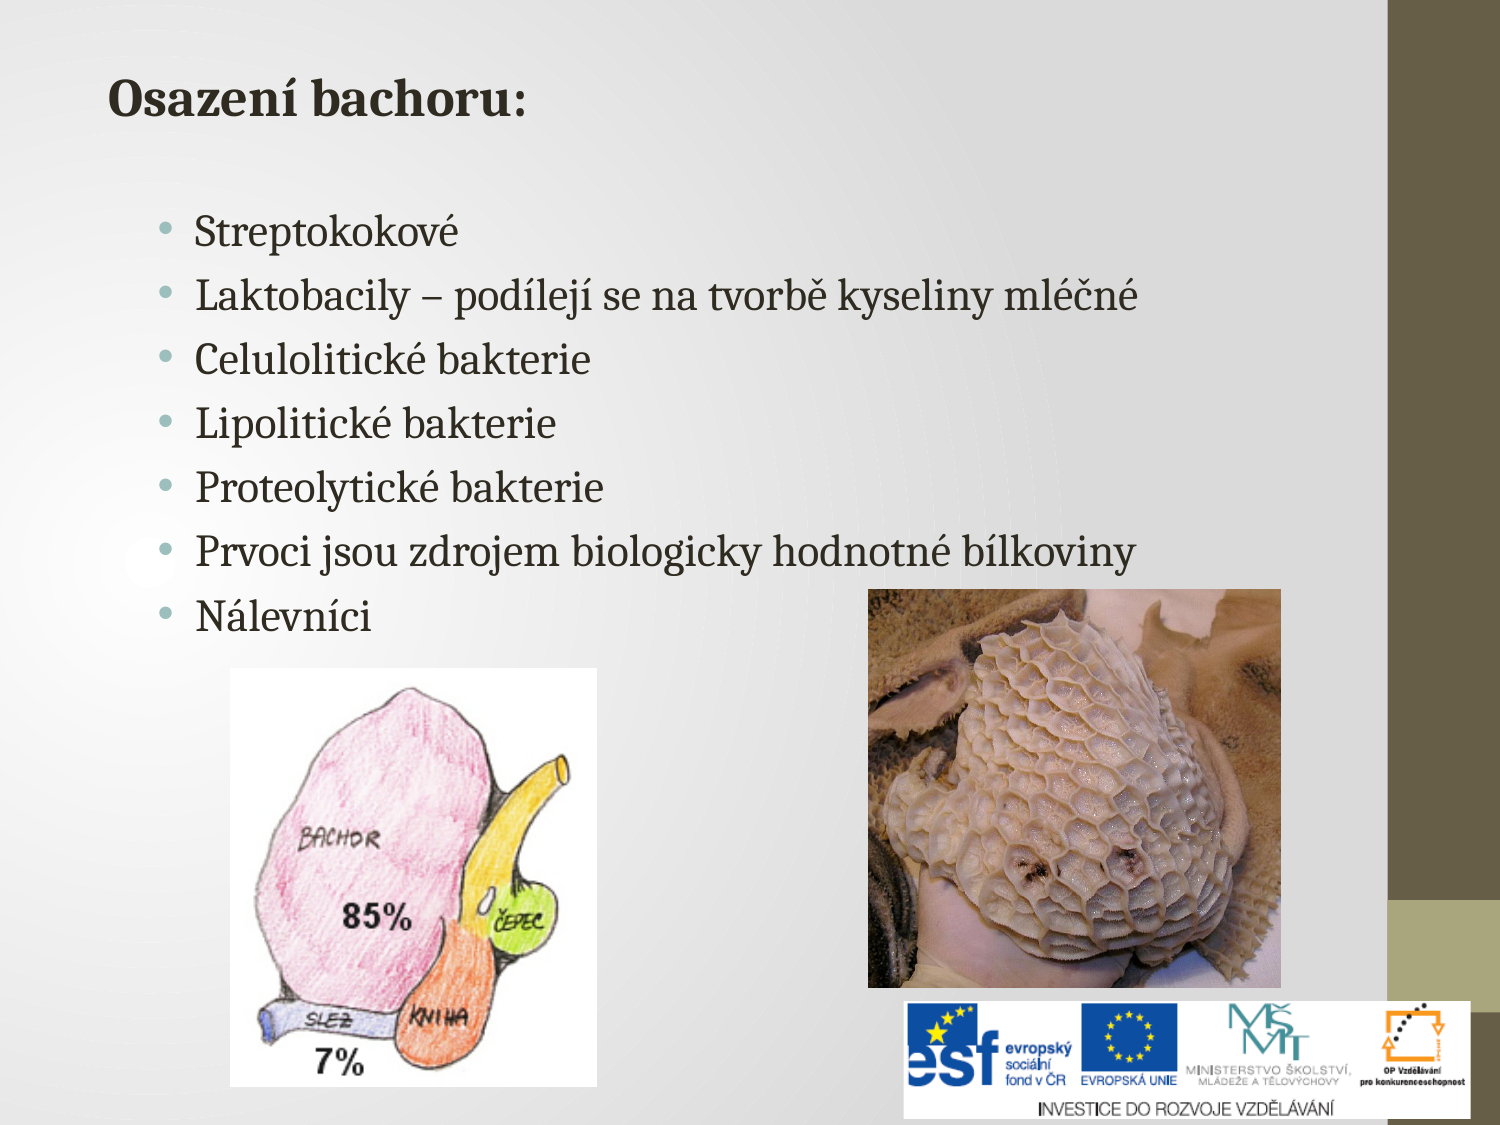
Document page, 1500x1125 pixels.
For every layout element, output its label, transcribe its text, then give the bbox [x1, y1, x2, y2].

list Osazení bachoru: Streptokokové Laktobacily – podílejí se na tvorbě kyseliny mléčné Celulolitické bakterie Lipolitické bakterie Proteolytické bakterie Prvoci jsou zdrojem biologicky hodnotné bílkoviny Nálevníci [74, 54, 1326, 1051]
picture [229, 668, 597, 1087]
picture [867, 588, 1282, 989]
